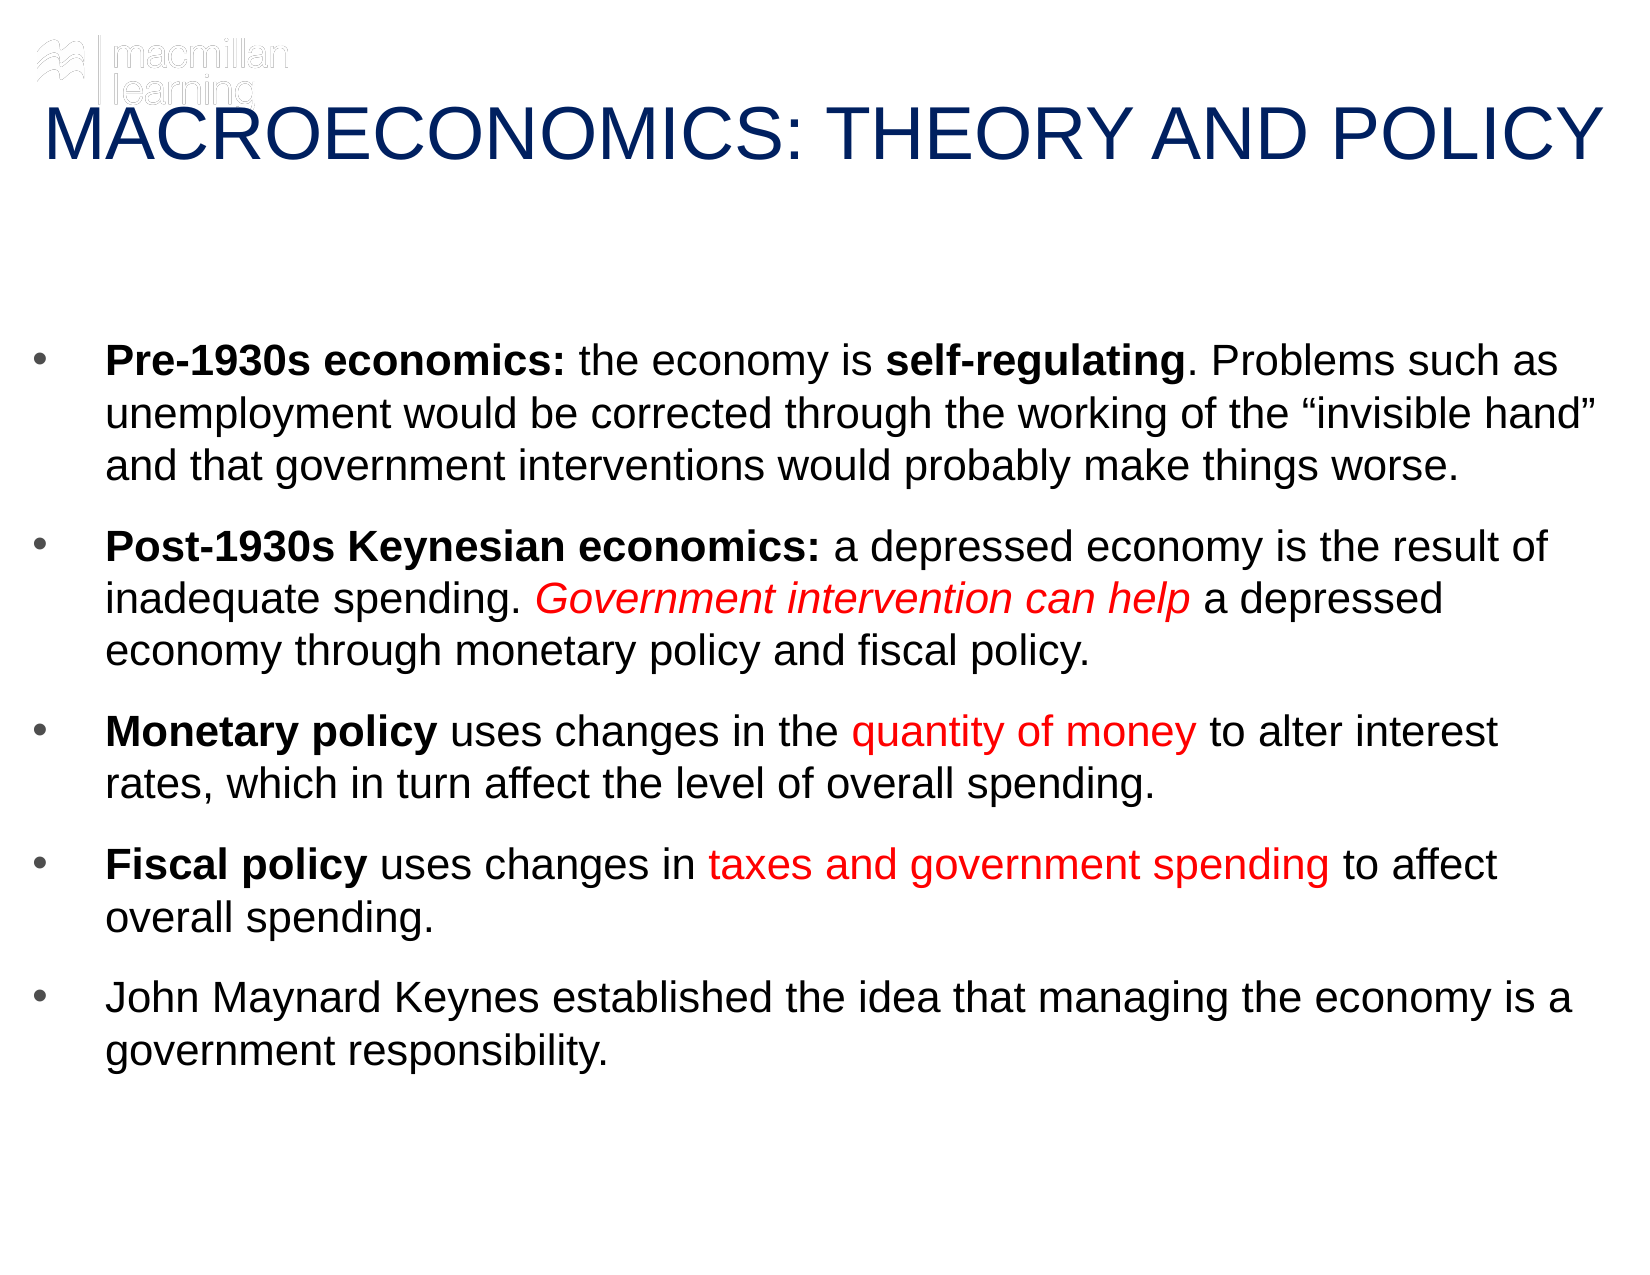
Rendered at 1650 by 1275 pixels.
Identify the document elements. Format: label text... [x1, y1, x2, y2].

list Pre-1930s economics: the economy is self-regulating. Problems such as unemployment would be corrected through the working of the “invisible hand” and that government interventions would probably make things worse. Post-1930s Keynesian economics: a depressed economy is the result of inadequate spending. Government intervention can help a depressed economy through monetary policy and fiscal policy. Monetary policy uses changes in the quantity of money to alter interest rates, which in turn affect the level of overall spending. Fiscal policy uses changes in taxes and government spending to affect overall spending. John Maynard Keynes established the idea that managing the economy is a government responsibility. [17, 317, 1626, 1095]
title MACROECONOMICS: THEORY AND POLICY [0, 62, 1650, 197]
picture [37, 35, 288, 62]
